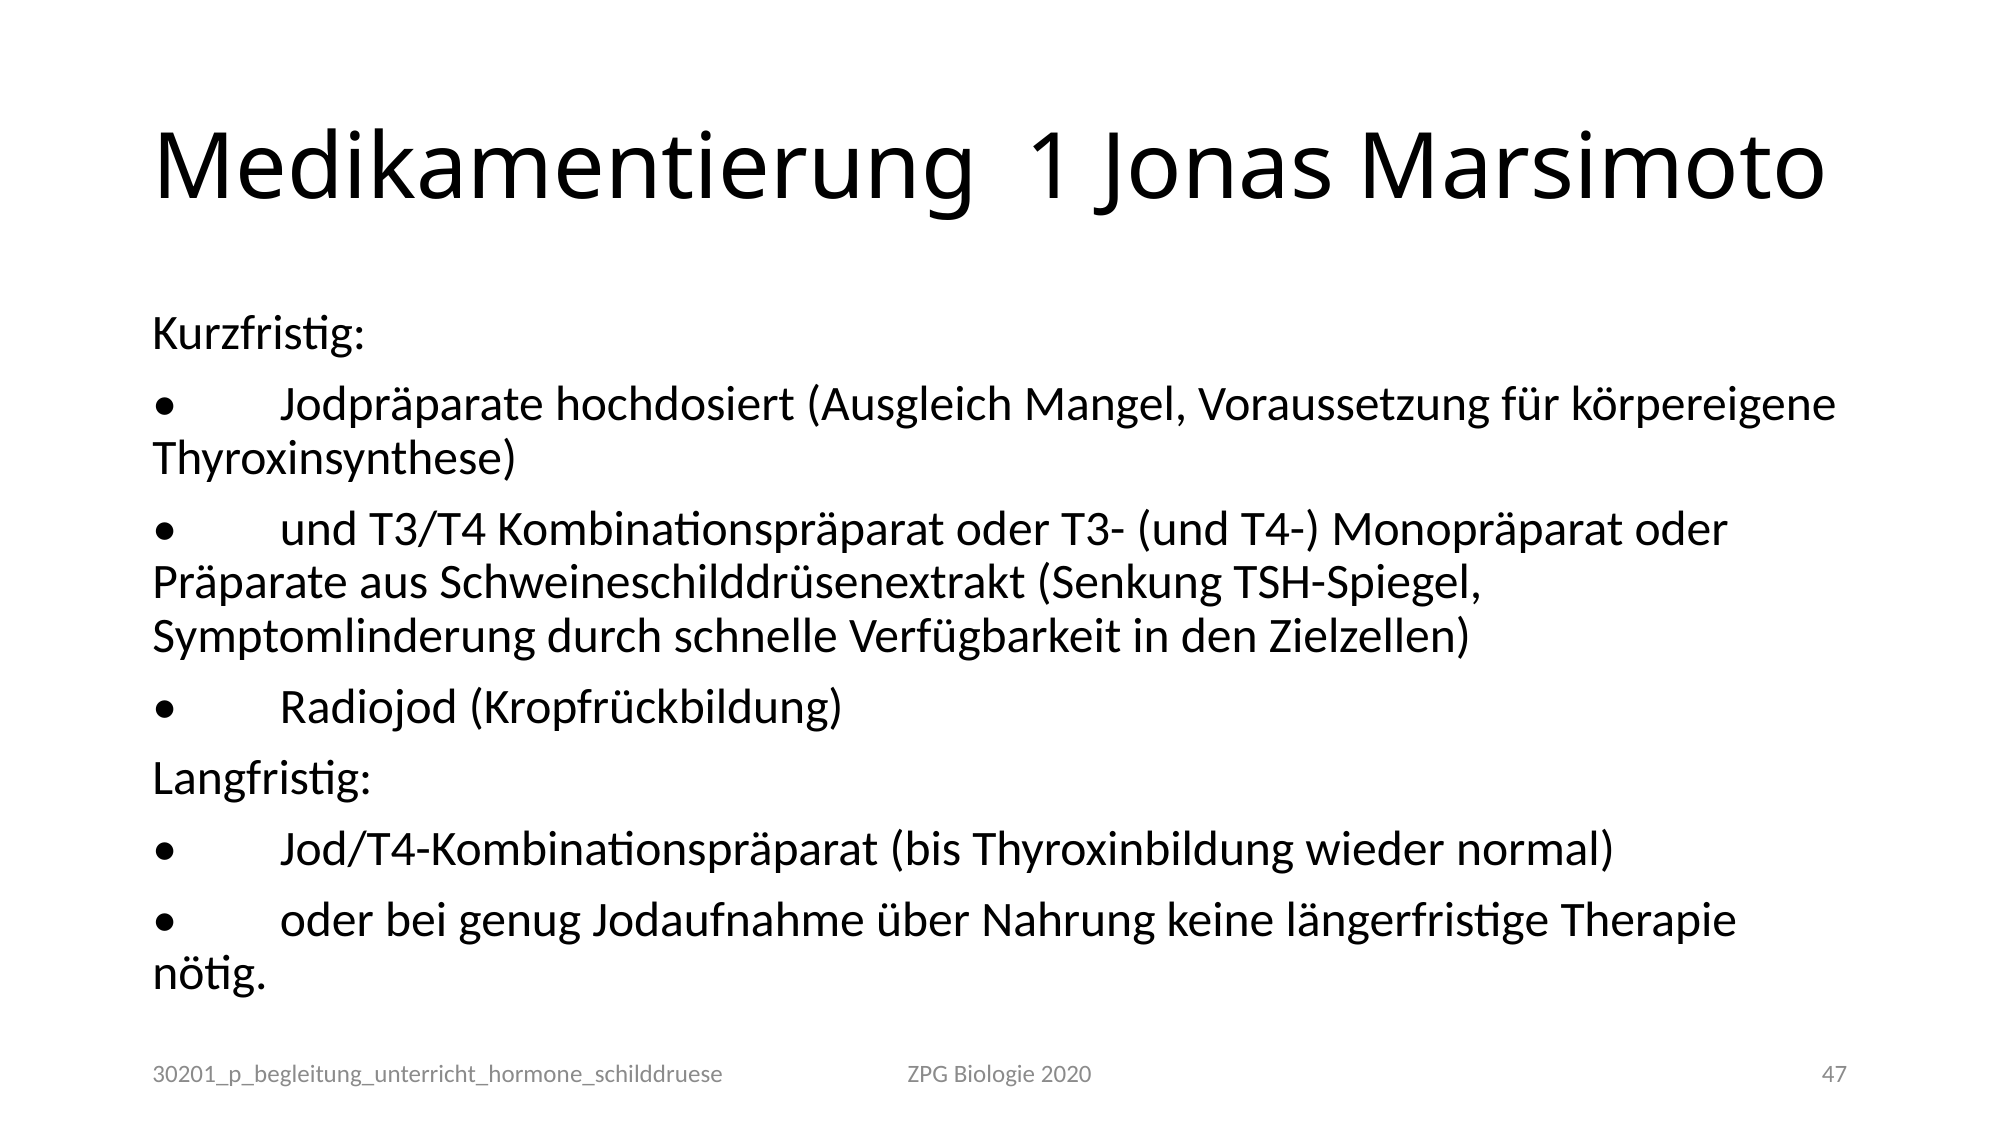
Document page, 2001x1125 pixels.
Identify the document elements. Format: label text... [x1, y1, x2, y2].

footer ZPG Biologie 2020 [662, 1042, 1338, 1103]
slide_number 47 [1412, 1042, 1863, 1103]
title Medikamentierung 1 Jonas Marsimoto [137, 59, 1863, 278]
list Kurzfristig: • Jodpräparate hochdosiert (Ausgleich Mangel, Voraussetzung für körpereigene Thyroxinsynthese) • und T3/T4 Kombinationspräparat oder T3- (und T4-) Monopräparat oder Präparate aus Schweineschilddrüsenextrakt (Senkung TSH-Spiegel, Symptomlinderung durch schnelle Verfügbarkeit in den Zielzellen) • Radiojod (Kropfrückbildung) Langfristig: • Jod/T4-Kombinationspräparat (bis Thyroxinbildung wieder normal) • oder bei genug Jodaufnahme über Nahrung keine längerfristige Therapie nötig. [137, 299, 1863, 1014]
slide_number 30201_p_begleitung_unterricht_hormone_schilddruese [137, 1042, 662, 1103]
